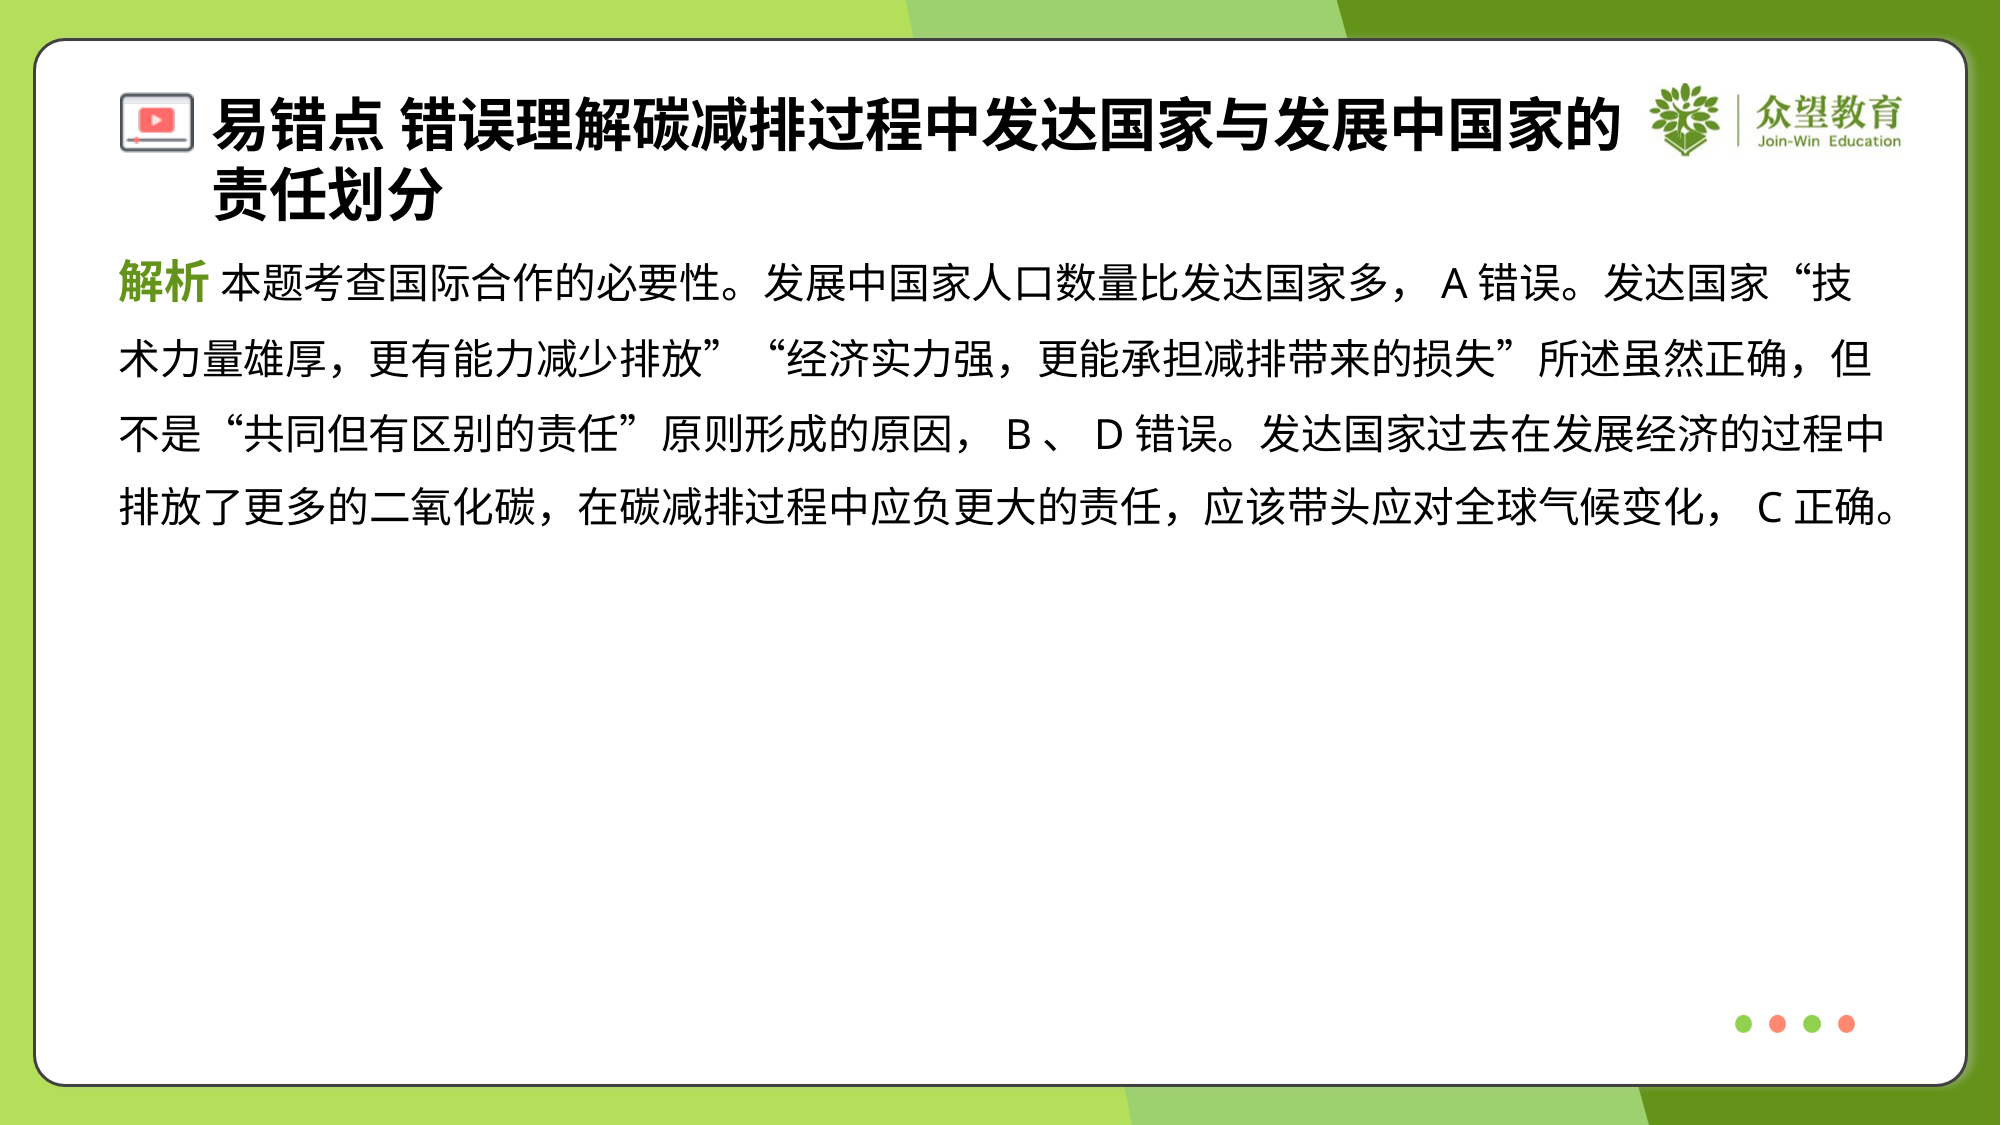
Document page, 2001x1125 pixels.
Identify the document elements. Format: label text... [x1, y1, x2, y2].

text_box 解析 本题考查国际合作的必要性。发展中国家人口数量比发达国家多，A错误。发达国家“技 术力量雄厚，更有能力减少排放”“经济实力强，更能承担减排带来的损失”所述虽然正确，但 不是“共同但有区别的责任”原则形成的原因，B、D错误。发达国家过去在发展经济的过程中 排放了更多的二氧化碳，在碳减排过程中应负更大的责任，应该带头应对全球气候变化，C正确。 [118, 231, 1883, 524]
picture [0, 0, 2000, 1125]
